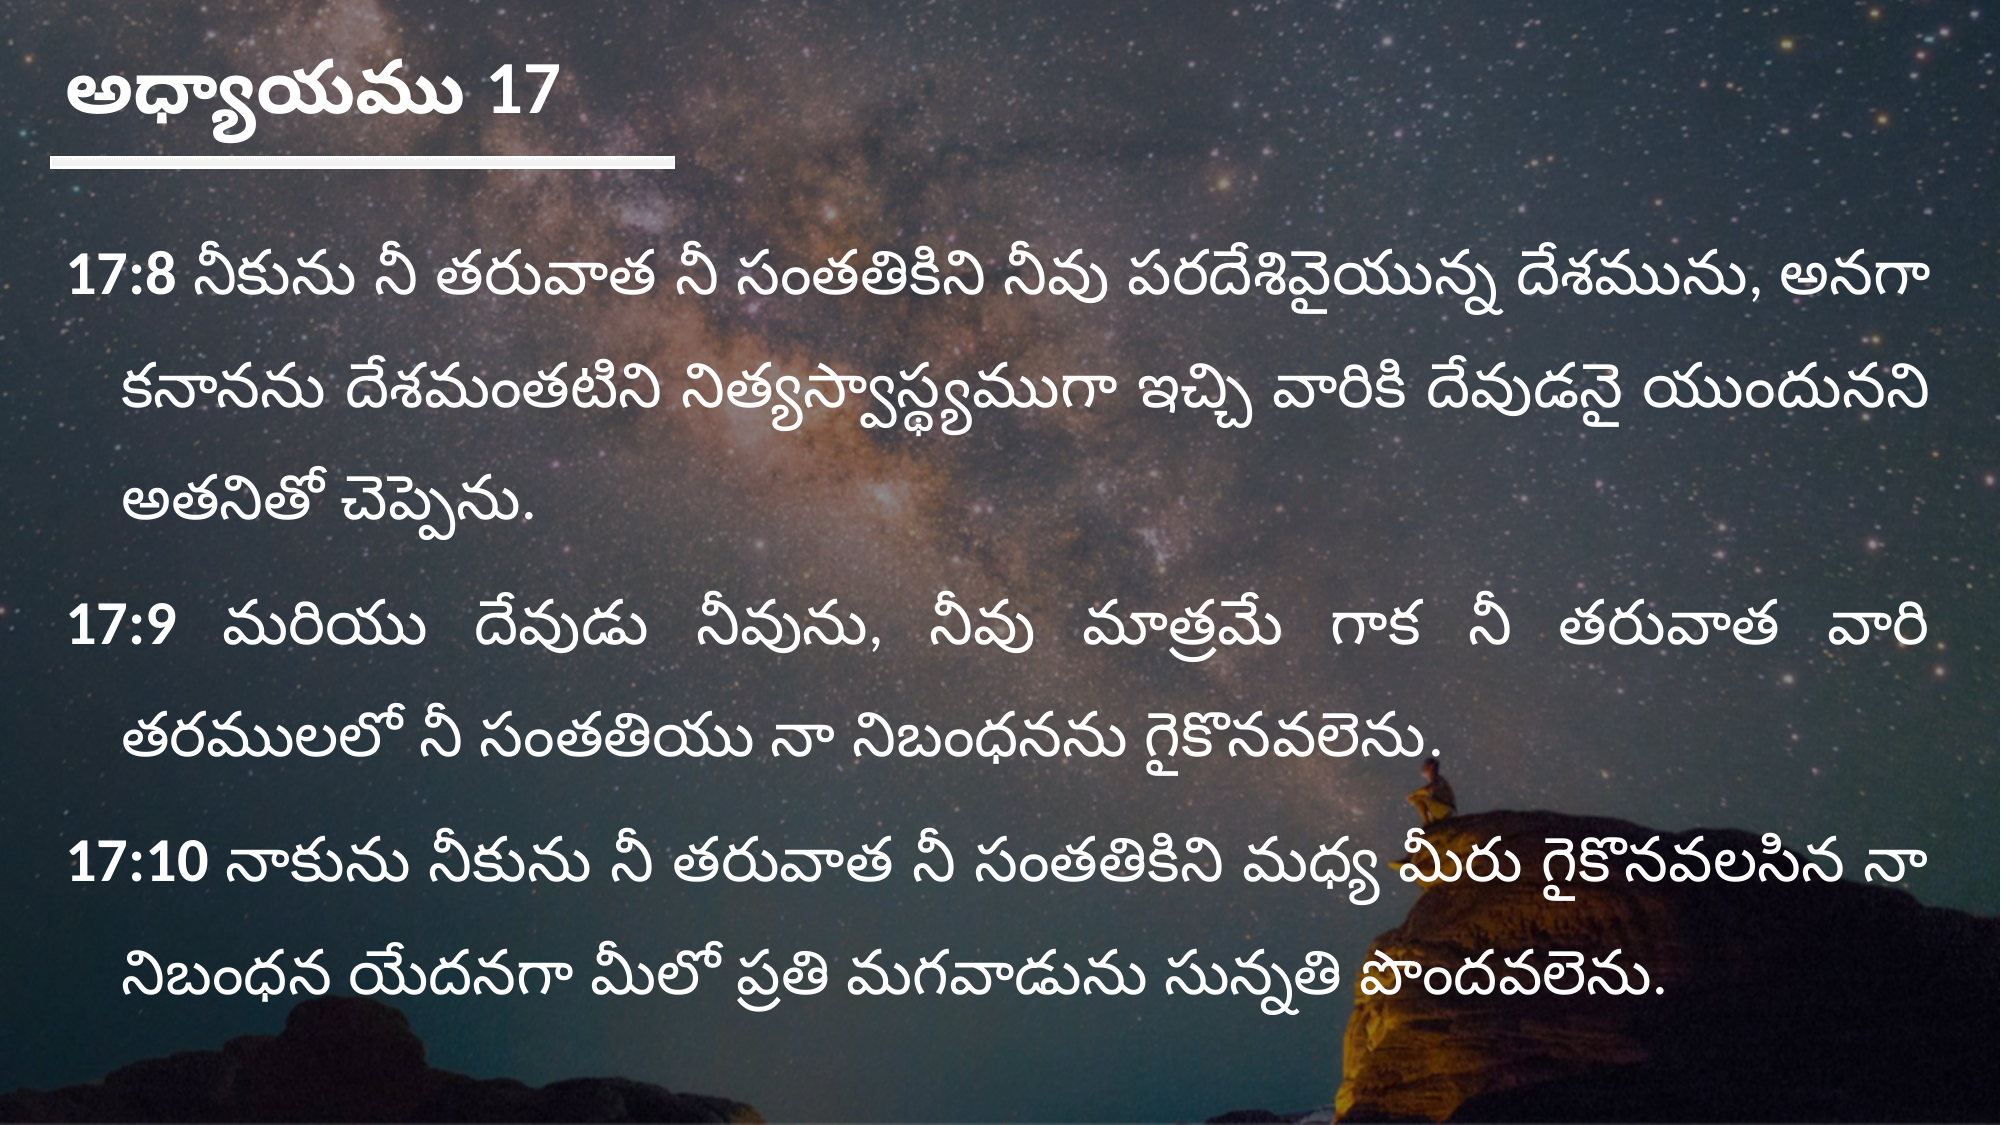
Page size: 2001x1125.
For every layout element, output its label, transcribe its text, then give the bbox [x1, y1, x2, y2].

title అధ్యాయము 17 [50, 0, 1925, 167]
picture [0, 0, 2000, 1125]
list 17:8 నీకును నీ తరువాత నీ సంతతికిని నీవు పరదేశివైయున్న దేశమును, అనగా కనానను దేశమంతటిని నిత్యస్వాస్థ్యముగా ఇచ్చి వారికి దేవుడనై యుందునని అతనితో చెప్పెను. 17:9 మరియు దేవుడు నీవును, నీవు మాత్రమే గాక నీ తరువాత వారి తరములలో నీ సంతతియు నా నిబంధనను గైకొనవలెను. 17:10 నాకును నీకును నీ తరువాత నీ సంతతికిని మధ్య మీరు గైకొనవలసిన నా నిబంధన యేదనగా మీలో ప్రతి మగవాడును సున్నతి పొందవలెను. [50, 187, 1946, 1063]
